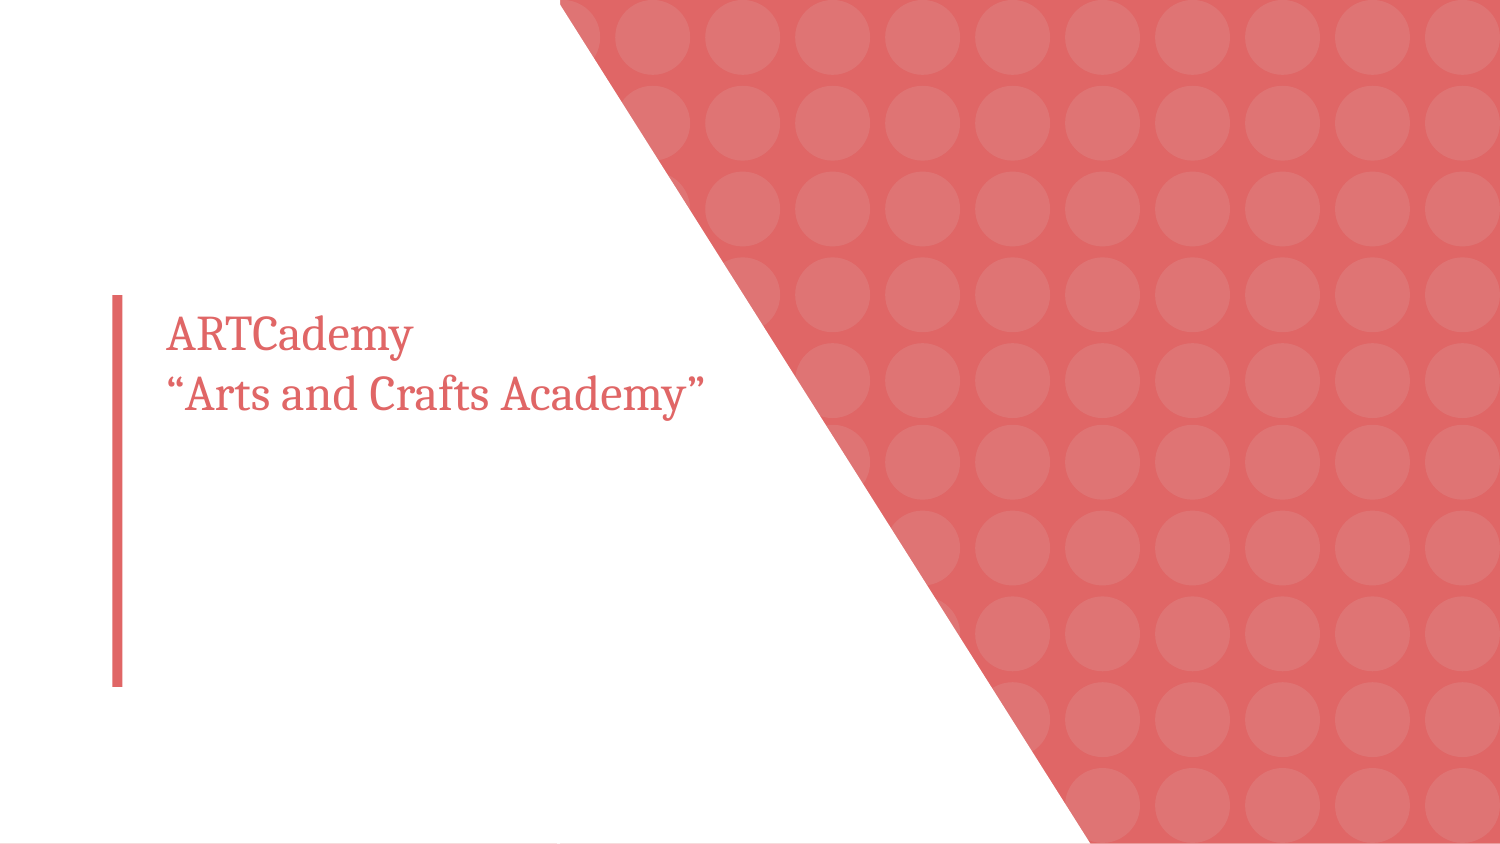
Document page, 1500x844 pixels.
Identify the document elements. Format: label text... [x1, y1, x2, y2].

title ARTCademy “Arts and Crafts Academy” [151, 330, 785, 436]
subtitle [151, 449, 968, 701]
